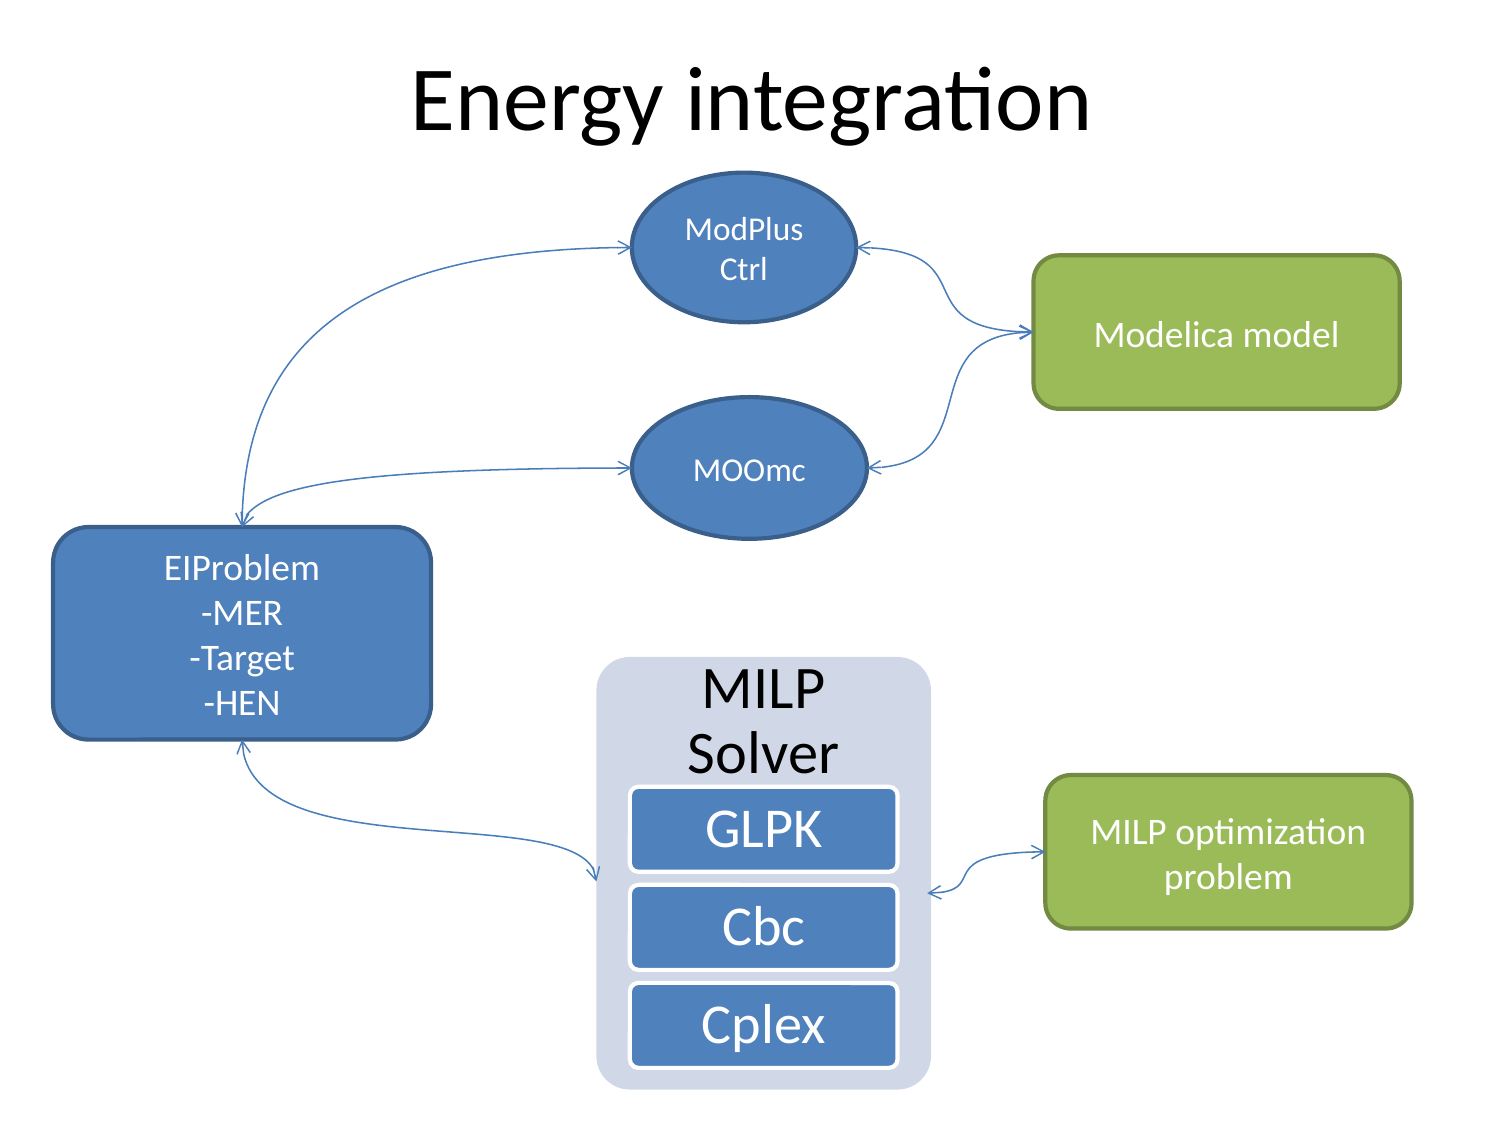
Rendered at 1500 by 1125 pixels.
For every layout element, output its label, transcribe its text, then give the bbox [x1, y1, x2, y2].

text_box EIProblem -MER -Target -HEN [50, 524, 402, 742]
text_box MOOmc [629, 394, 869, 541]
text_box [866, 331, 1034, 469]
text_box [348, 633, 491, 988]
text_box MILP optimization problem [1043, 772, 1414, 931]
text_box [926, 851, 1046, 894]
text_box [596, 656, 932, 1090]
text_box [407, 302, 467, 631]
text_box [296, 192, 577, 583]
title Energy integration [76, 0, 1427, 188]
text_box ModPlusCtrl [629, 170, 859, 325]
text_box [855, 247, 1034, 333]
text_box Modelica model [1038, 253, 1402, 411]
